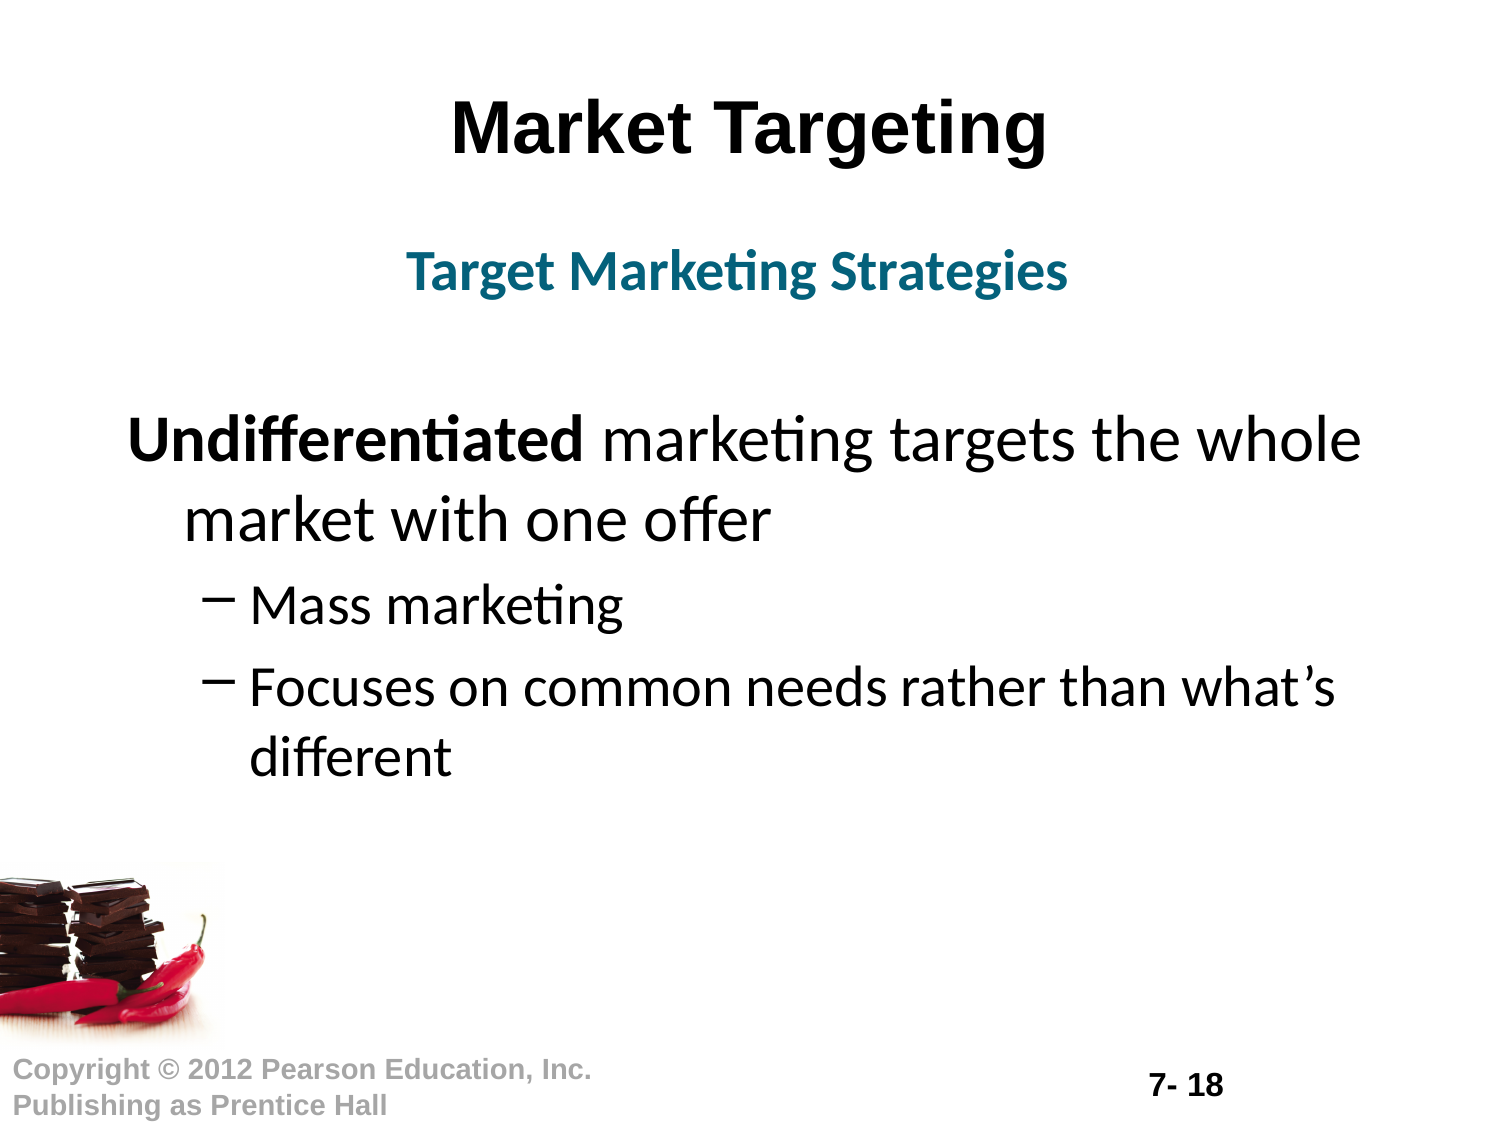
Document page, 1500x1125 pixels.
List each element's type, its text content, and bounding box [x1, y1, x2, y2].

list Undifferentiated marketing targets the whole market with one offer Mass marketing Focuses on common needs rather than what’s different [112, 387, 1388, 1063]
title Market Targeting [112, 37, 1388, 226]
list Target Marketing Strategies [149, 224, 1326, 288]
picture [0, 862, 112, 1050]
